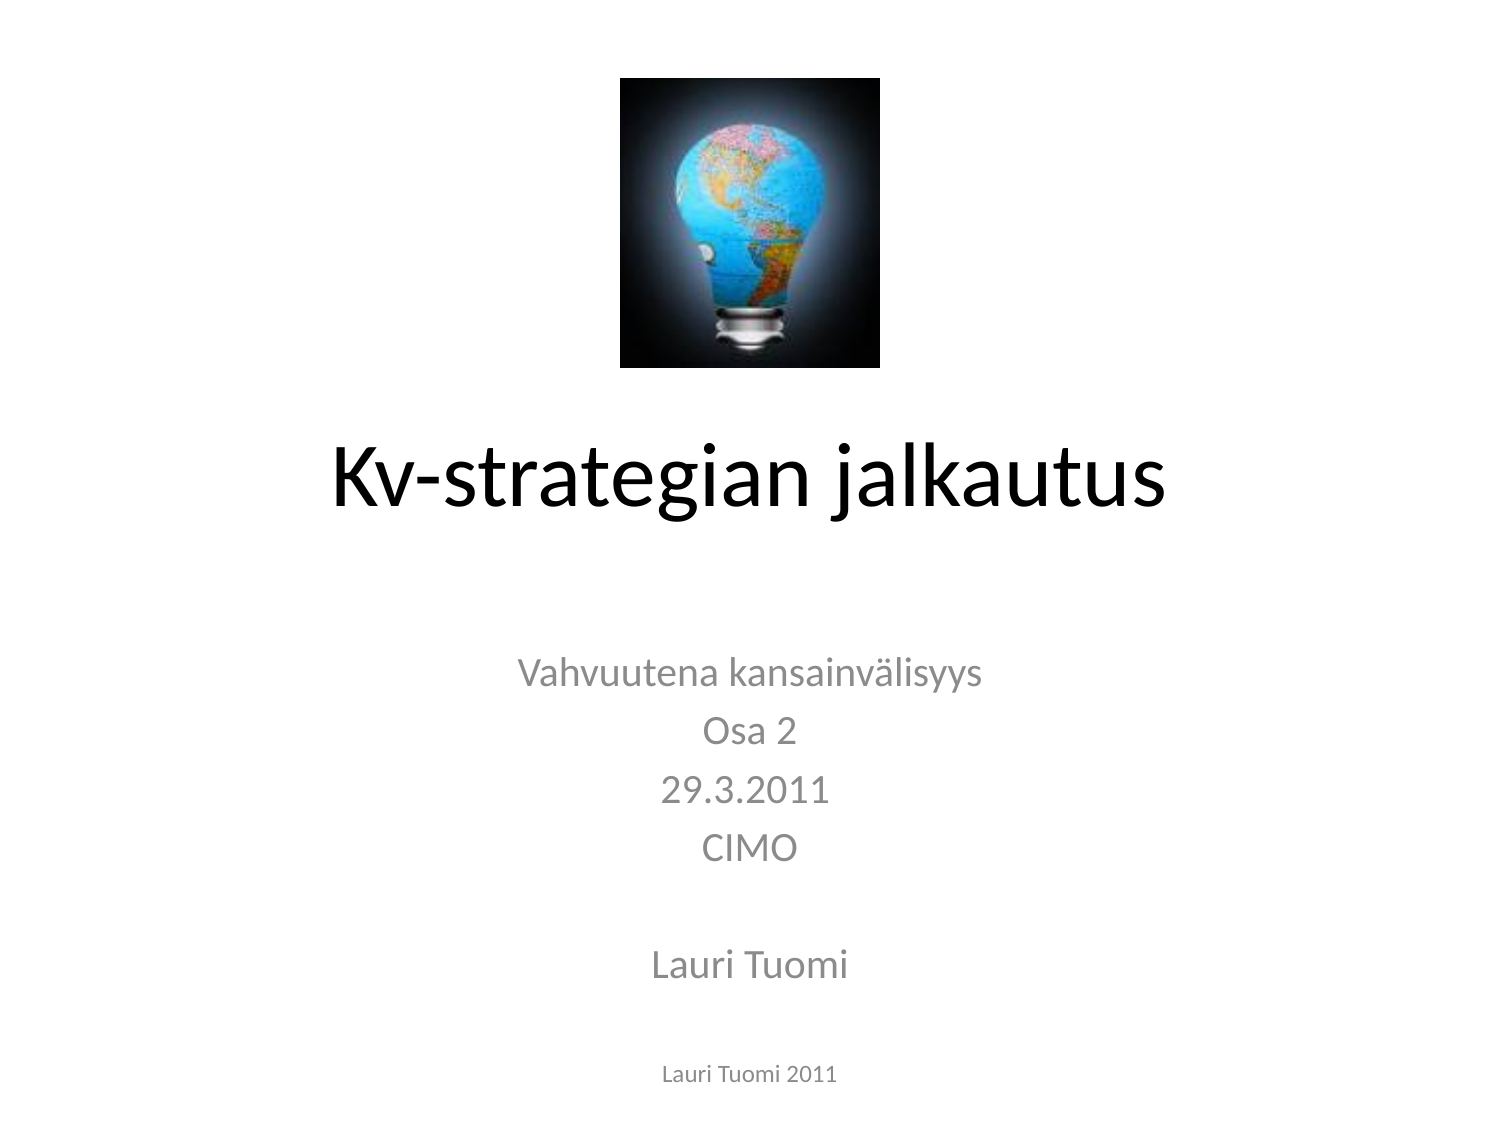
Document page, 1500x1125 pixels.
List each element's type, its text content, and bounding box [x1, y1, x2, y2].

title Kv-strategian jalkautus [112, 349, 1388, 591]
picture [619, 77, 881, 368]
footer Lauri Tuomi 2011 [512, 1042, 988, 1103]
subtitle Vahvuutena kansainvälisyys Osa 2 29.3.2011 CIMO Lauri Tuomi [225, 637, 1275, 925]
